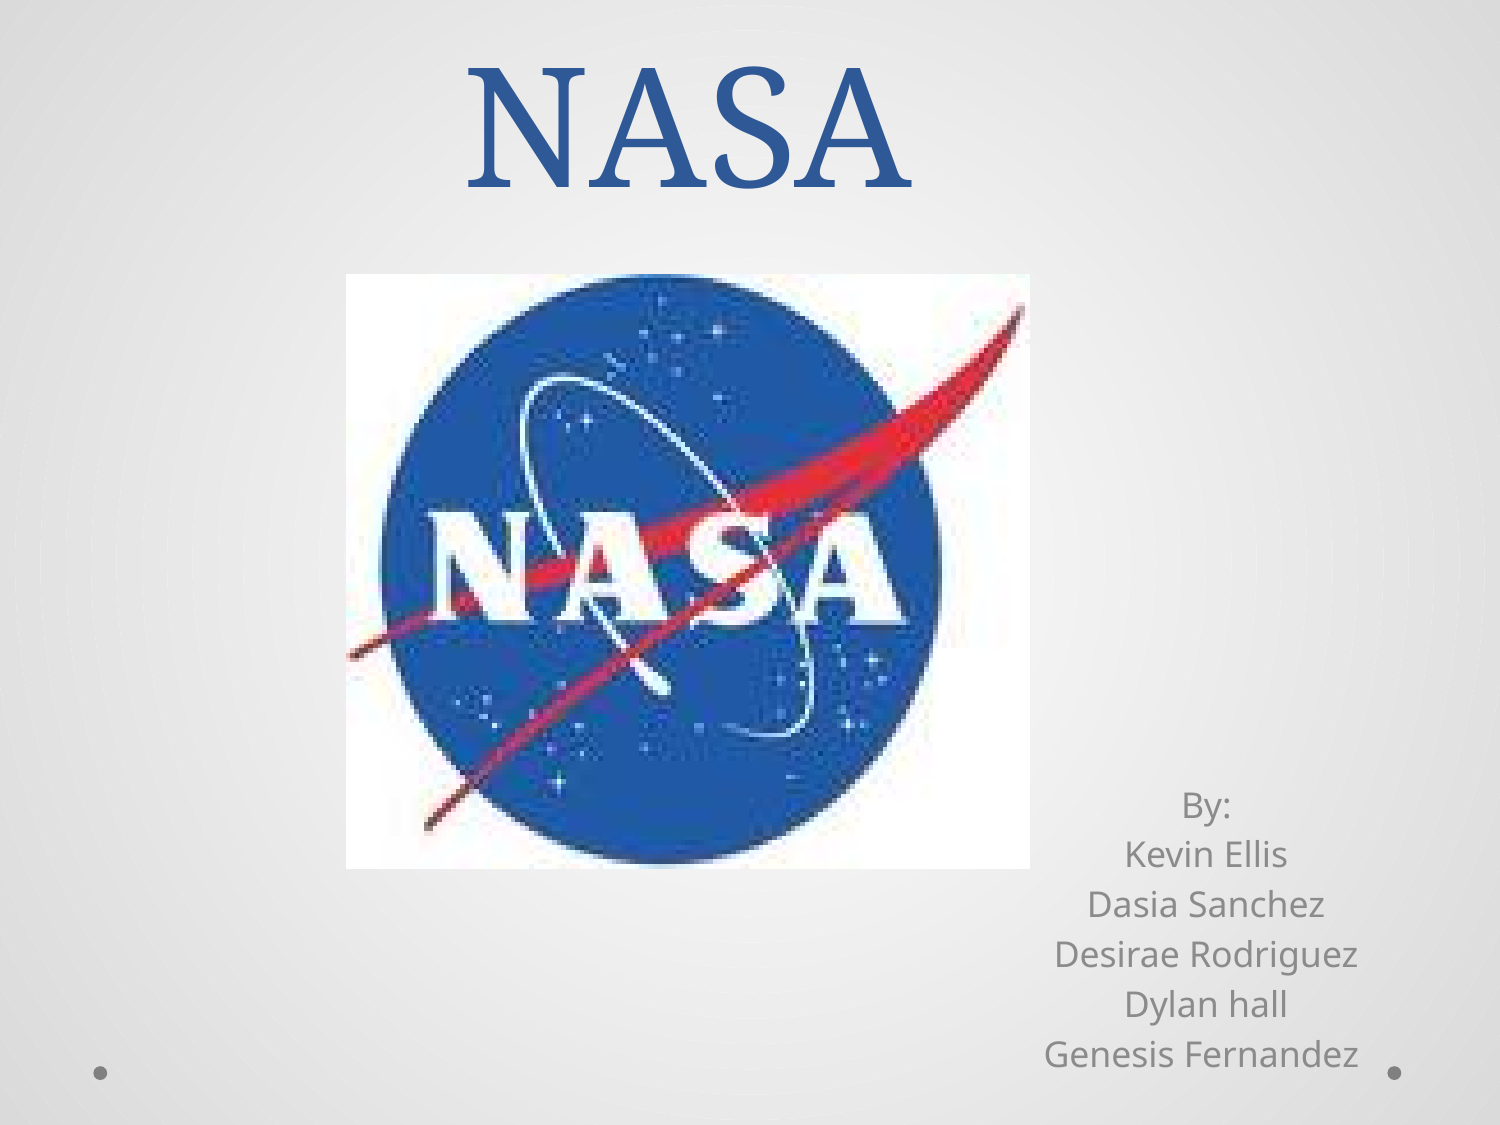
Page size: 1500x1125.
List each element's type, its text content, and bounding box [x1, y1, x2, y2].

subtitle By: Kevin Ellis Dasia Sanchez Desirae Rodriguez Dylan hall Genesis Fernandez [1025, 774, 1388, 1088]
title NASA [400, 37, 976, 229]
picture [345, 274, 1030, 869]
